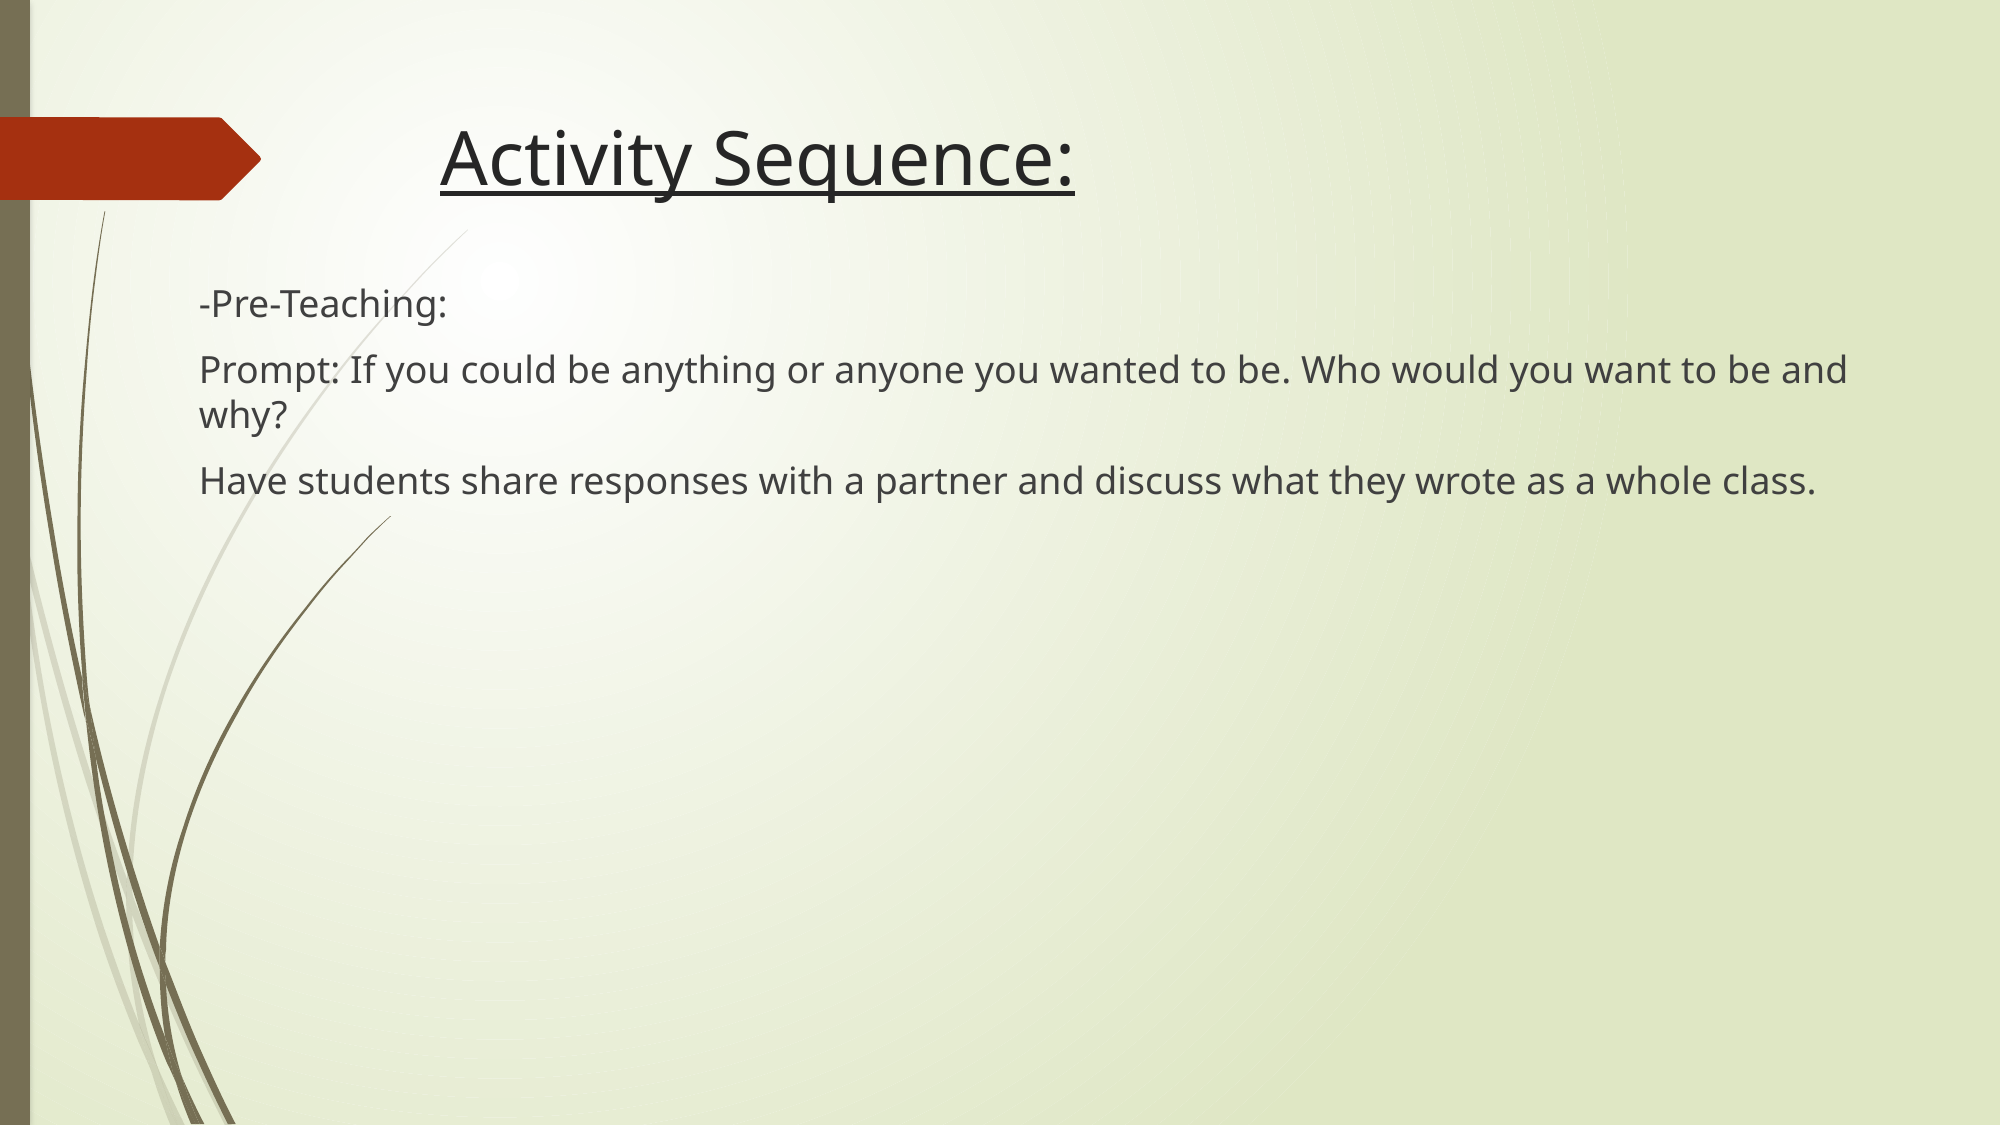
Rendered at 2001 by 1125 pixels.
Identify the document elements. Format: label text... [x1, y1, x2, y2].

list -Pre-Teaching: Prompt: If you could be anything or anyone you wanted to be. Who would you want to be and why? Have students share responses with a partner and discuss what they wrote as a whole class. [183, 272, 1961, 1036]
title Activity Sequence: [425, 102, 1888, 272]
